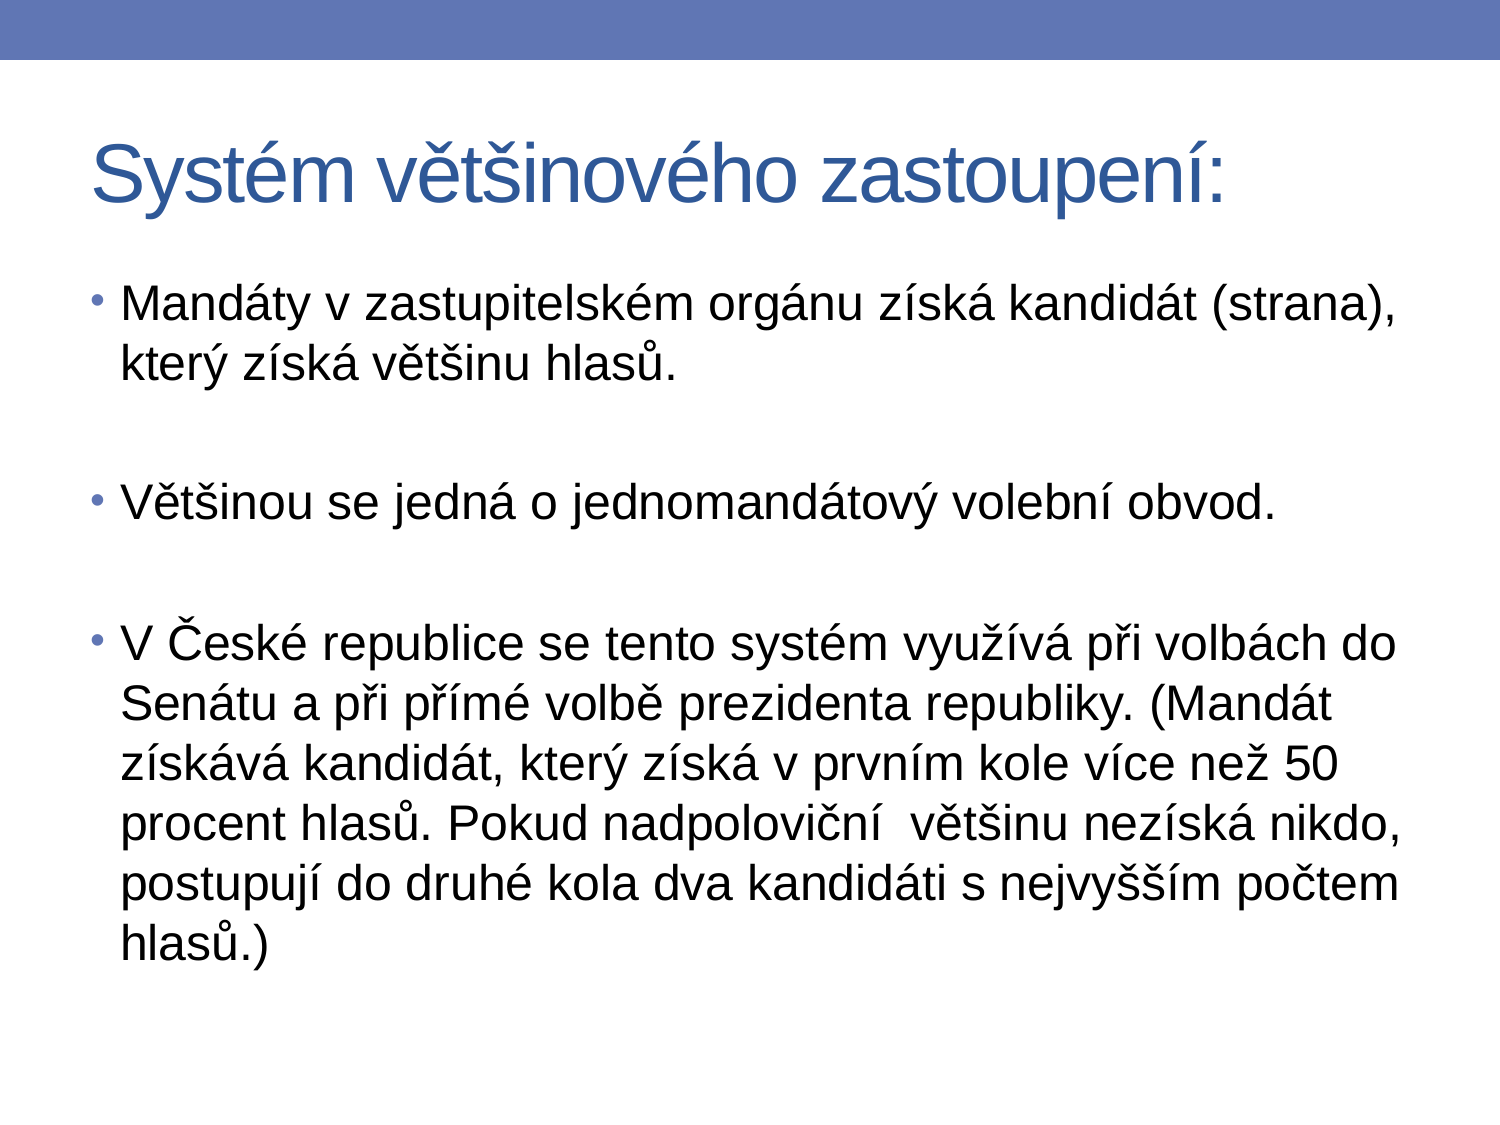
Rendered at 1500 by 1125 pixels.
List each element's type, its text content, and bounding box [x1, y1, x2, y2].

list Mandáty v zastupitelském orgánu získá kandidát (strana), který získá většinu hlasů. Většinou se jedná o jednomandátový volební obvod. V České republice se tento systém využívá při volbách do Senátu a při přímé volbě prezidenta republiky. (Mandát získává kandidát, který získá v prvním kole více než 50 procent hlasů. Pokud nadpoloviční většinu nezíská nikdo, postupují do druhé kola dva kandidáti s nejvyšším počtem hlasů.) [75, 262, 1425, 1063]
title Systém většinového zastoupení: [75, 87, 1425, 250]
